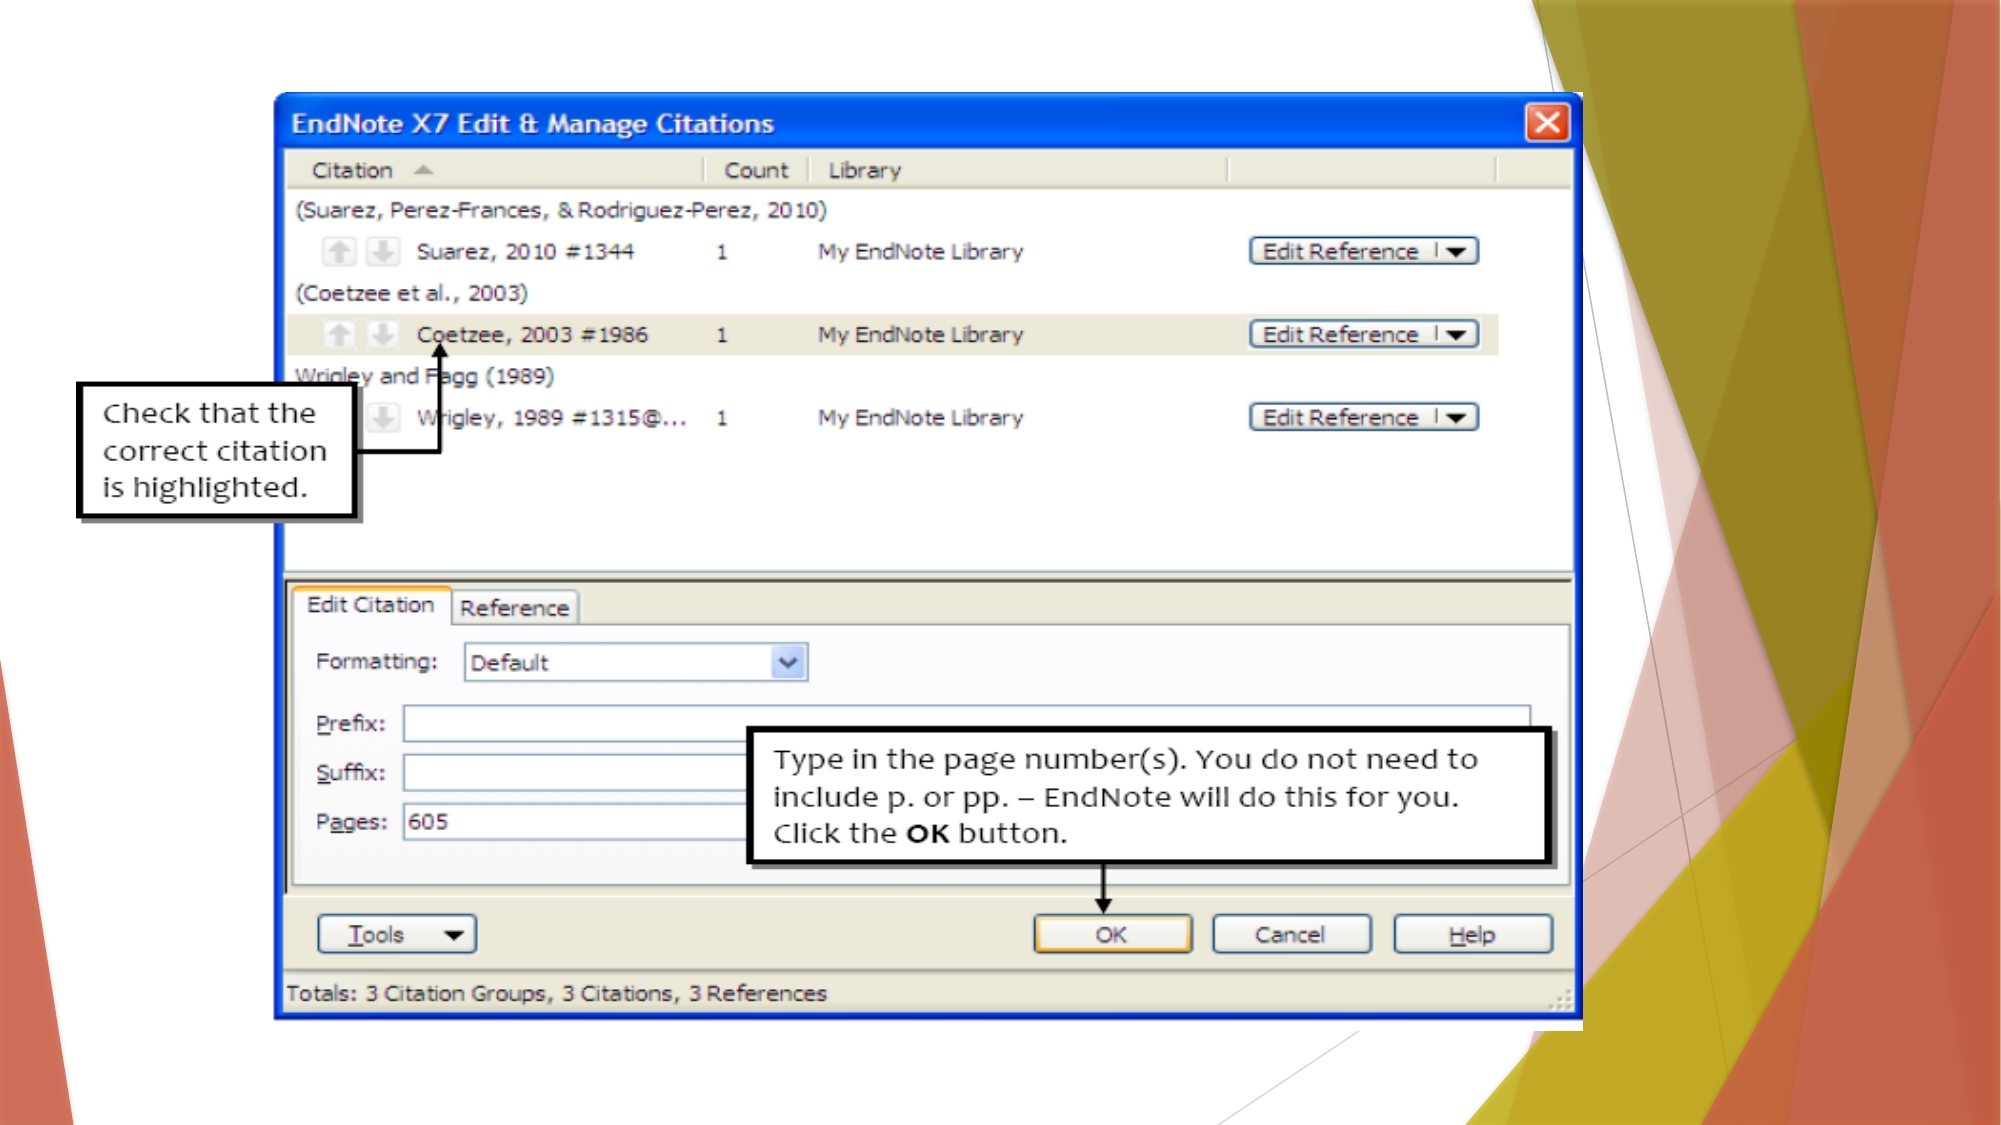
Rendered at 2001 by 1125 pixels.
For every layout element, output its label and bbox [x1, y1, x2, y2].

list [75, 92, 1583, 1032]
